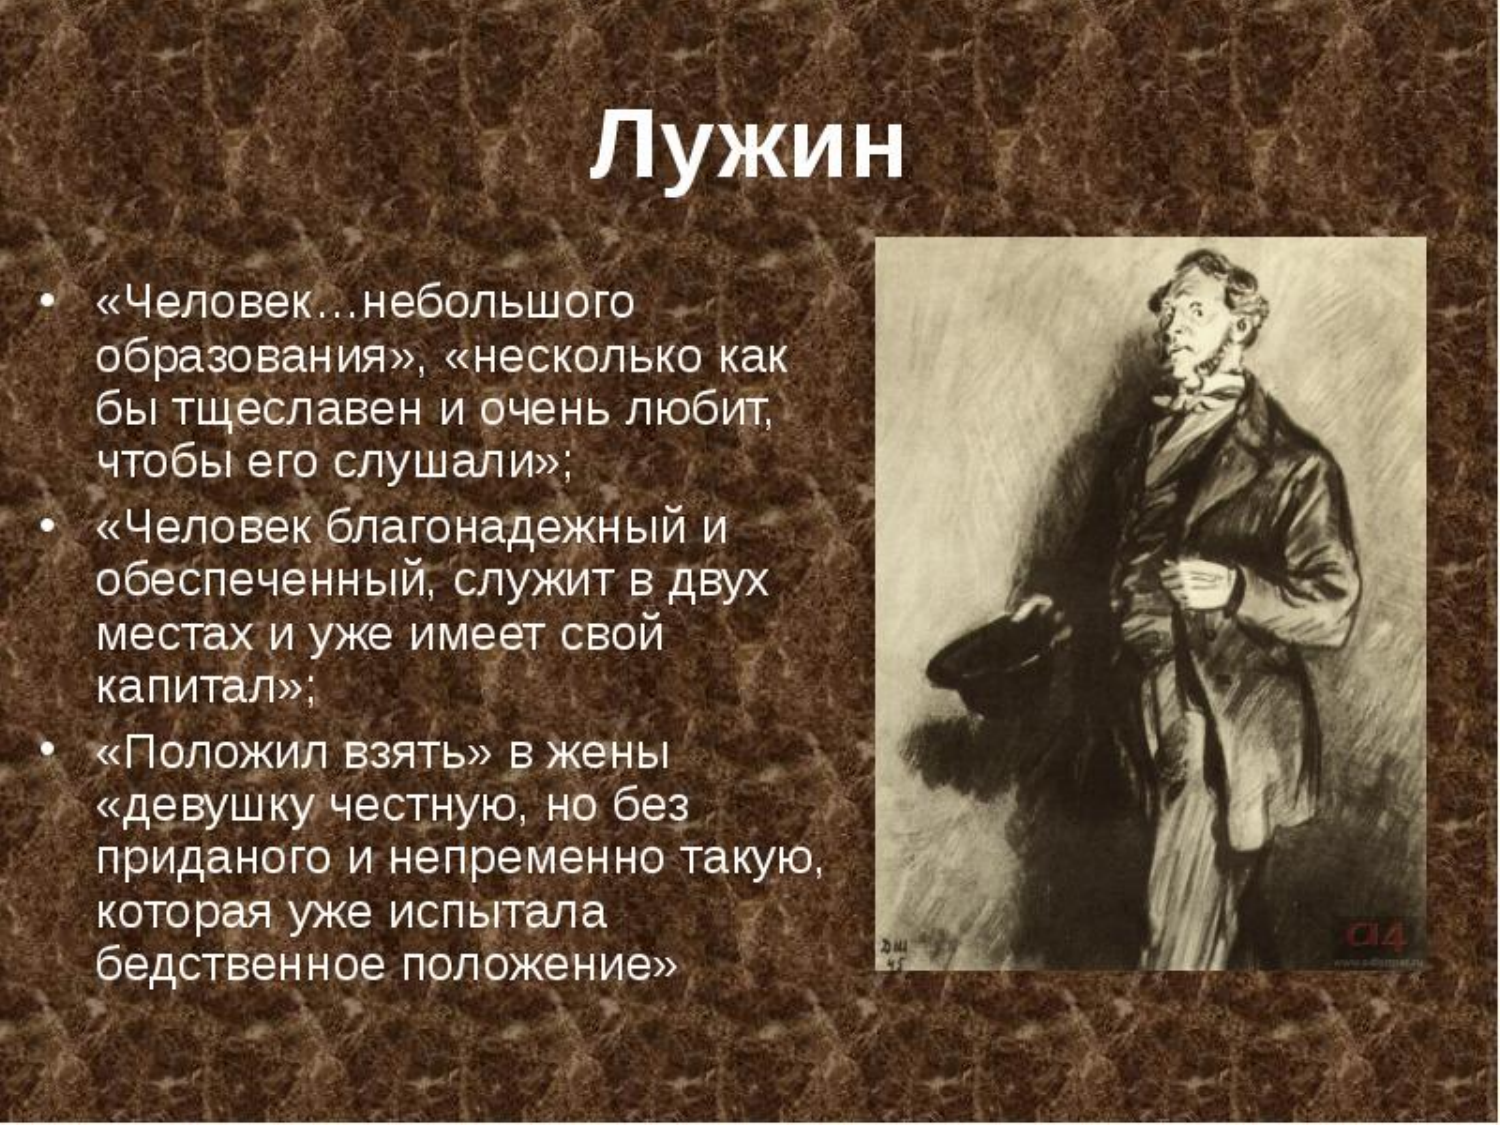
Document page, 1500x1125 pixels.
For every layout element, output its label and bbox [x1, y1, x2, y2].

list [0, 0, 1500, 1125]
